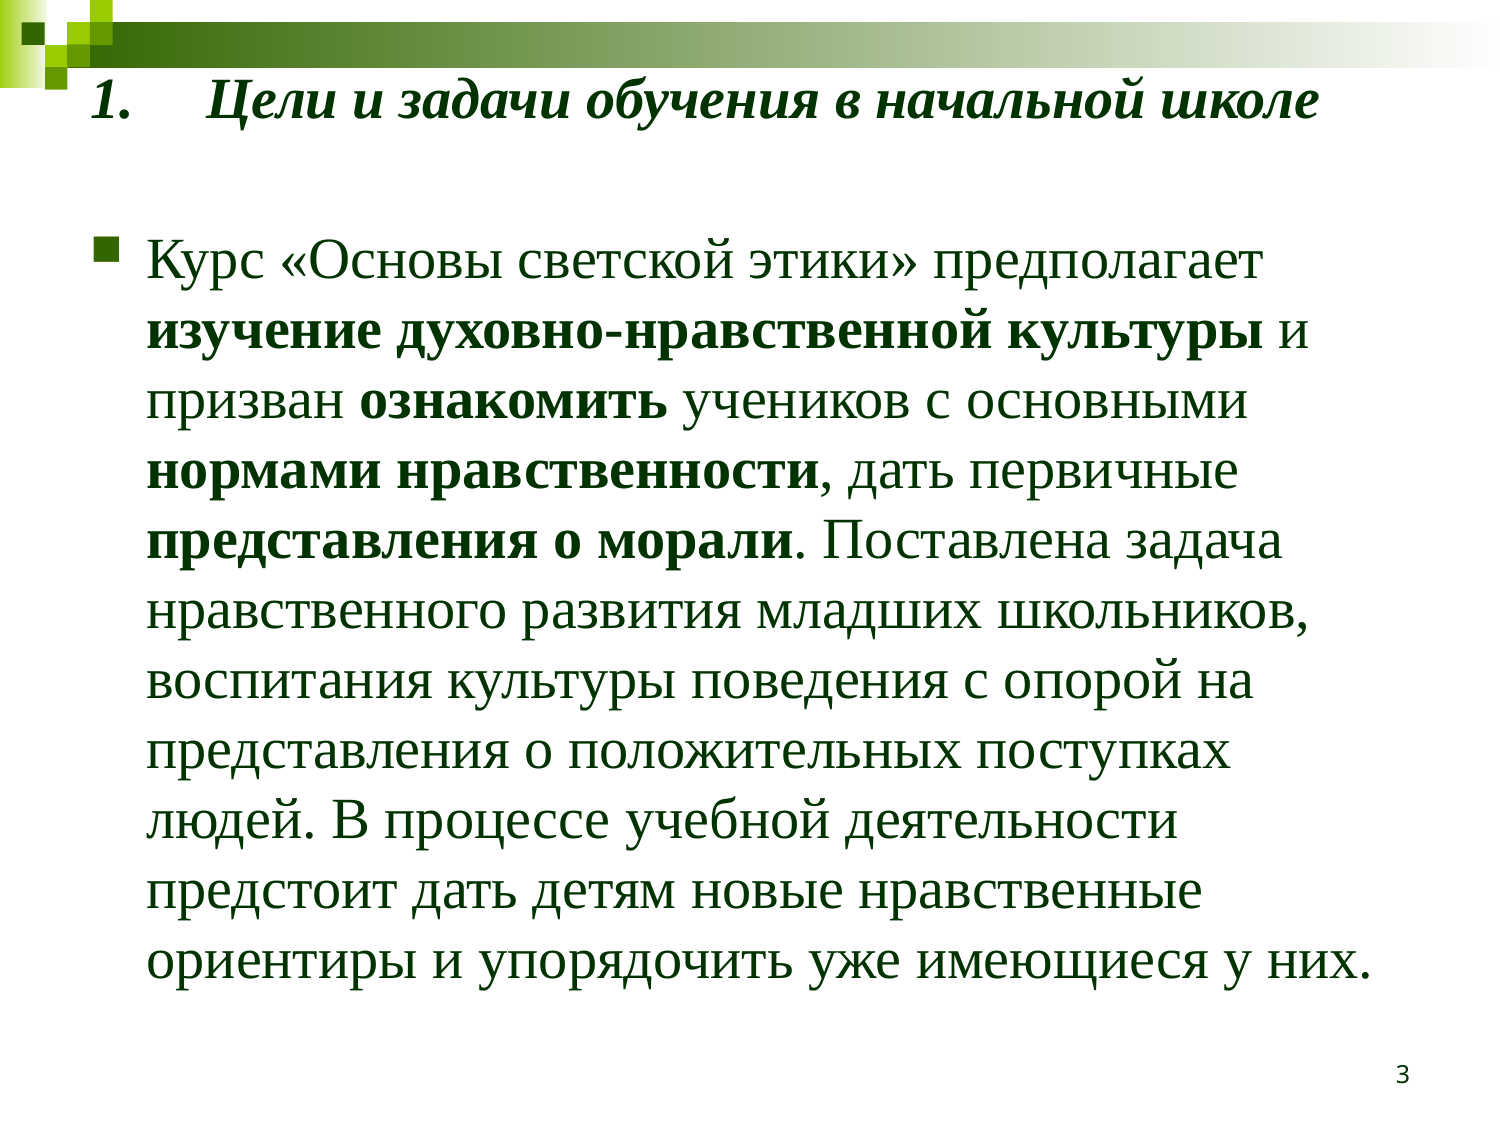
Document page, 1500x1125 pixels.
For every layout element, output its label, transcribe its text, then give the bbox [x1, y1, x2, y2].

title 1. Цели и задачи обучения в начальной школе [74, 112, 1426, 188]
list Курс «Основы светской этики» предполагает изучение духовно-нравственной культуры и призван ознакомить учеников с основными нормами нравственности, дать первичные представления о морали. Поставлена задача нравственного развития младших школьников, воспитания культуры поведения с опорой на представления о положительных поступках людей. В процессе учебной деятельности предстоит дать детям новые нравственные ориентиры и упорядочить уже имеющиеся у них. [74, 212, 1426, 963]
slide_number 3 [1074, 1024, 1426, 1101]
